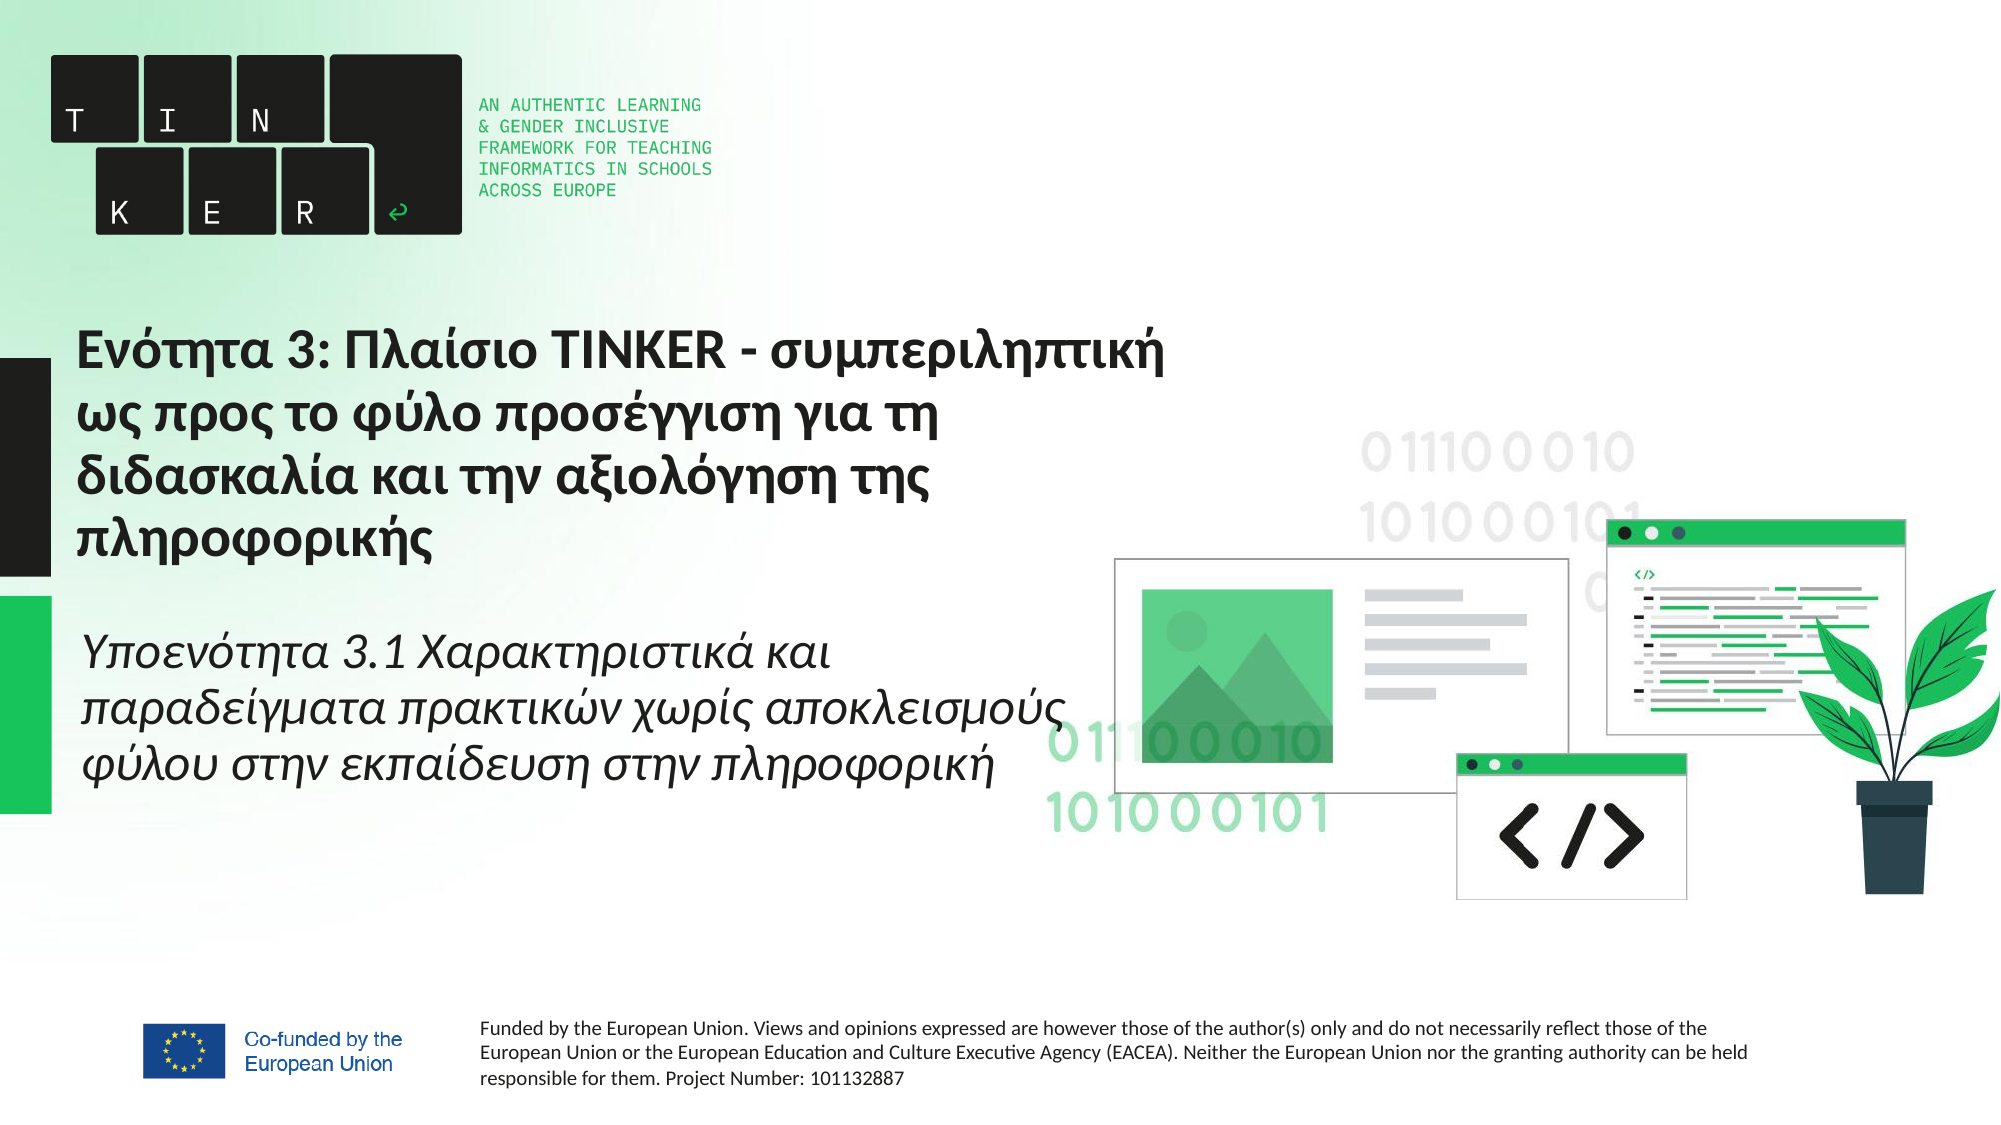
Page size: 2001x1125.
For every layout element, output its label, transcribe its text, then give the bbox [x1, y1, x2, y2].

picture [0, 0, 843, 1125]
subtitle Υποενότητα 3.1 Χαρακτηριστικά και παραδείγματα πρακτικών χωρίς αποκλεισμούς φύλου στην εκπαίδευση στην πληροφορική [65, 599, 1119, 817]
title Ενότητα 3: Πλαίσιο TINKER - συμπεριληπτική ως προς το φύλο προσέγγιση για τη διδασκαλία και την αξιολόγηση της πληροφορικής [61, 311, 1196, 578]
picture [1047, 431, 2000, 900]
